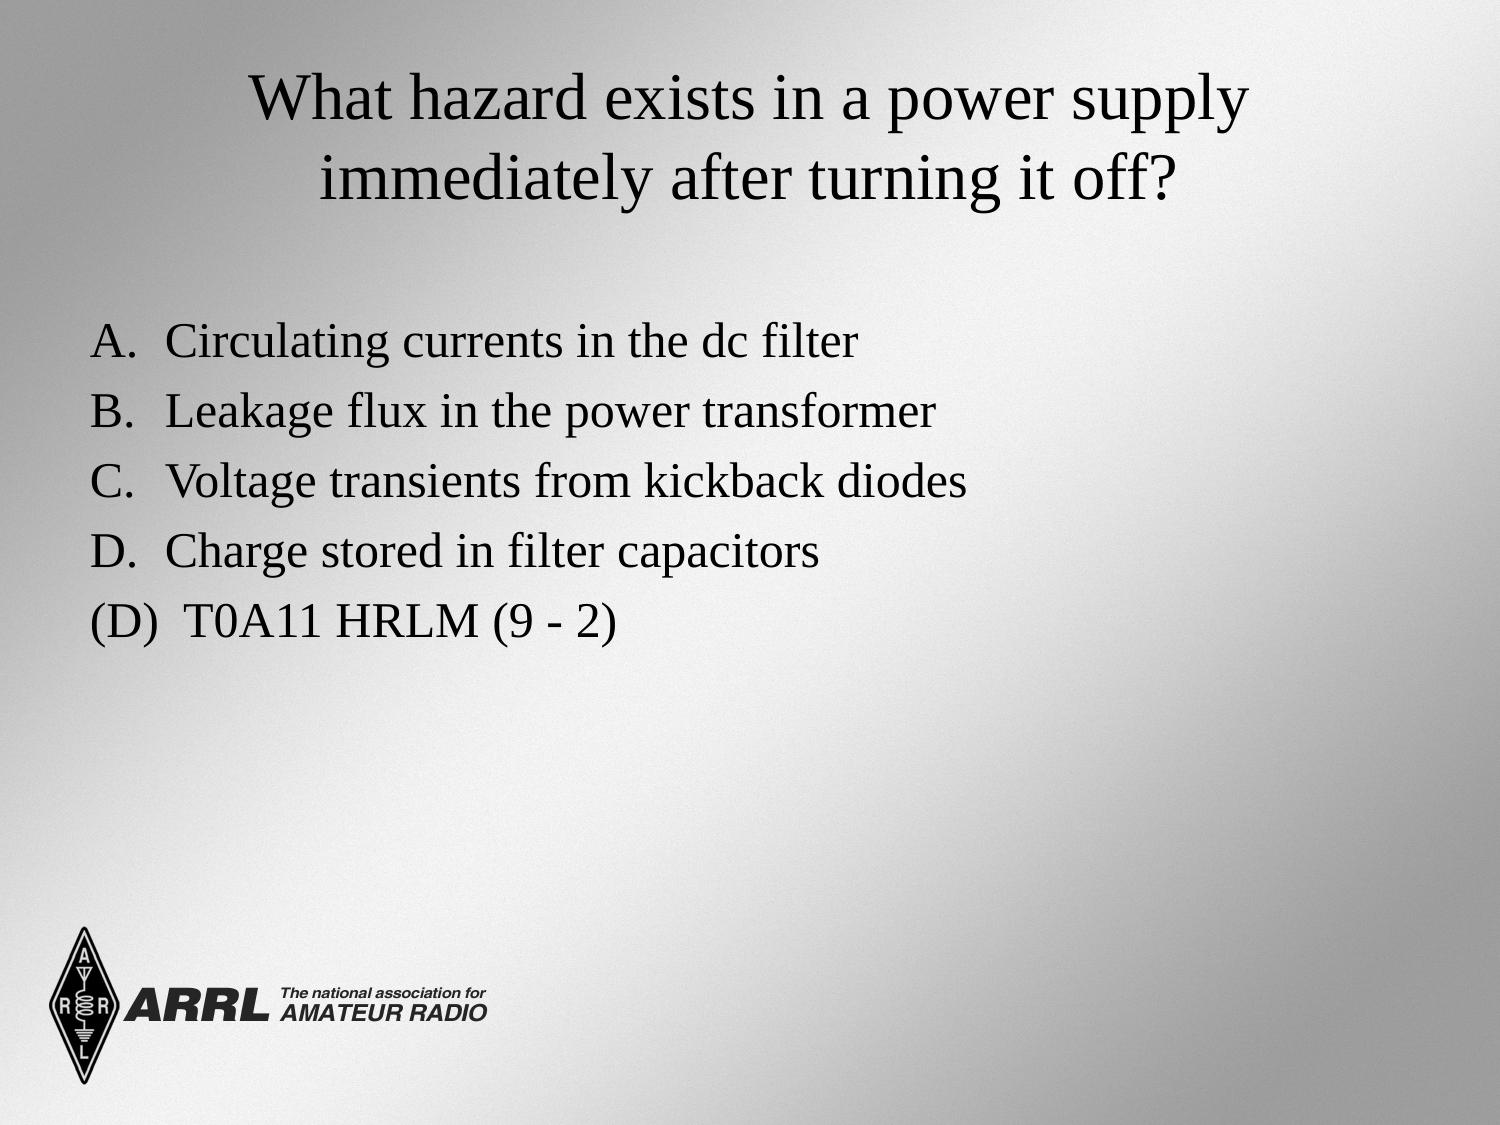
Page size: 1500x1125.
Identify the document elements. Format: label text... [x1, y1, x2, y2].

title What hazard exists in a power supply immediately after turning it off? [75, 45, 1425, 233]
picture [0, 0, 1500, 1125]
list Circulating currents in the dc filter Leakage flux in the power transformer Voltage transients from kickback diodes Charge stored in filter capacitors (D) T0A11 HRLM (9 - 2) [75, 299, 1425, 1005]
